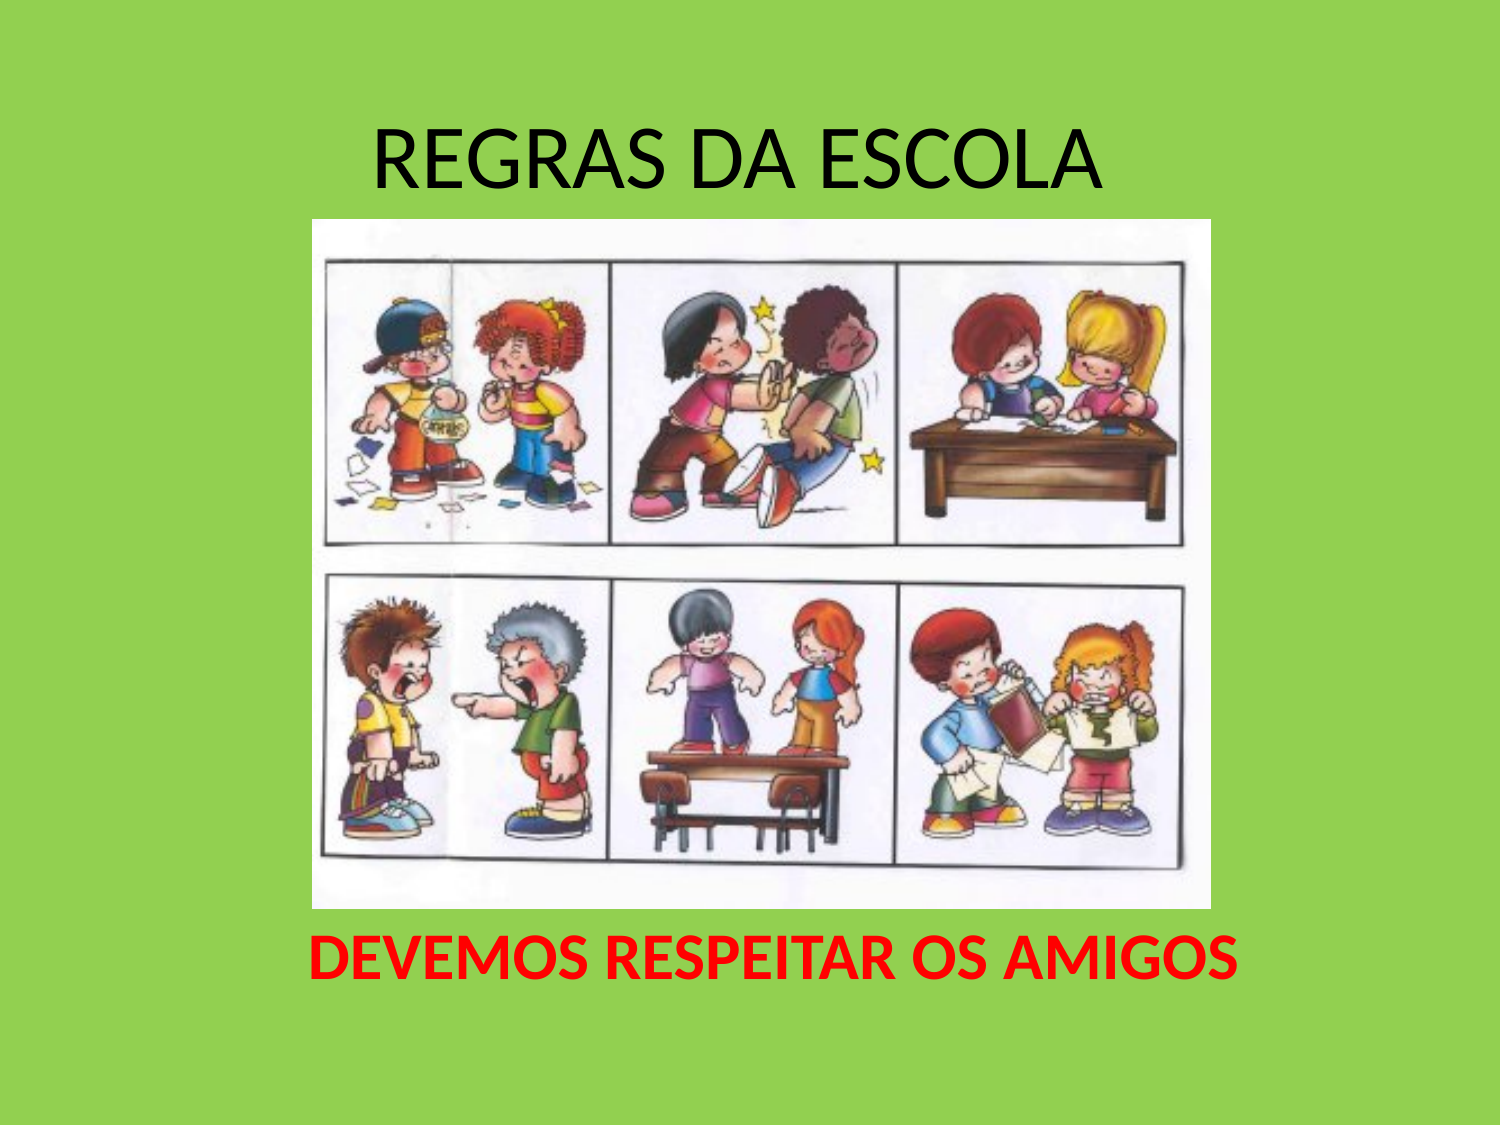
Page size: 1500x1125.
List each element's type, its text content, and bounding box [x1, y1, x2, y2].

picture [312, 219, 1211, 910]
title REGRAS DA ESCOLA [100, 30, 1376, 273]
text_box DEVEMOS RESPEITAR OS AMIGOS [206, 905, 1341, 1000]
